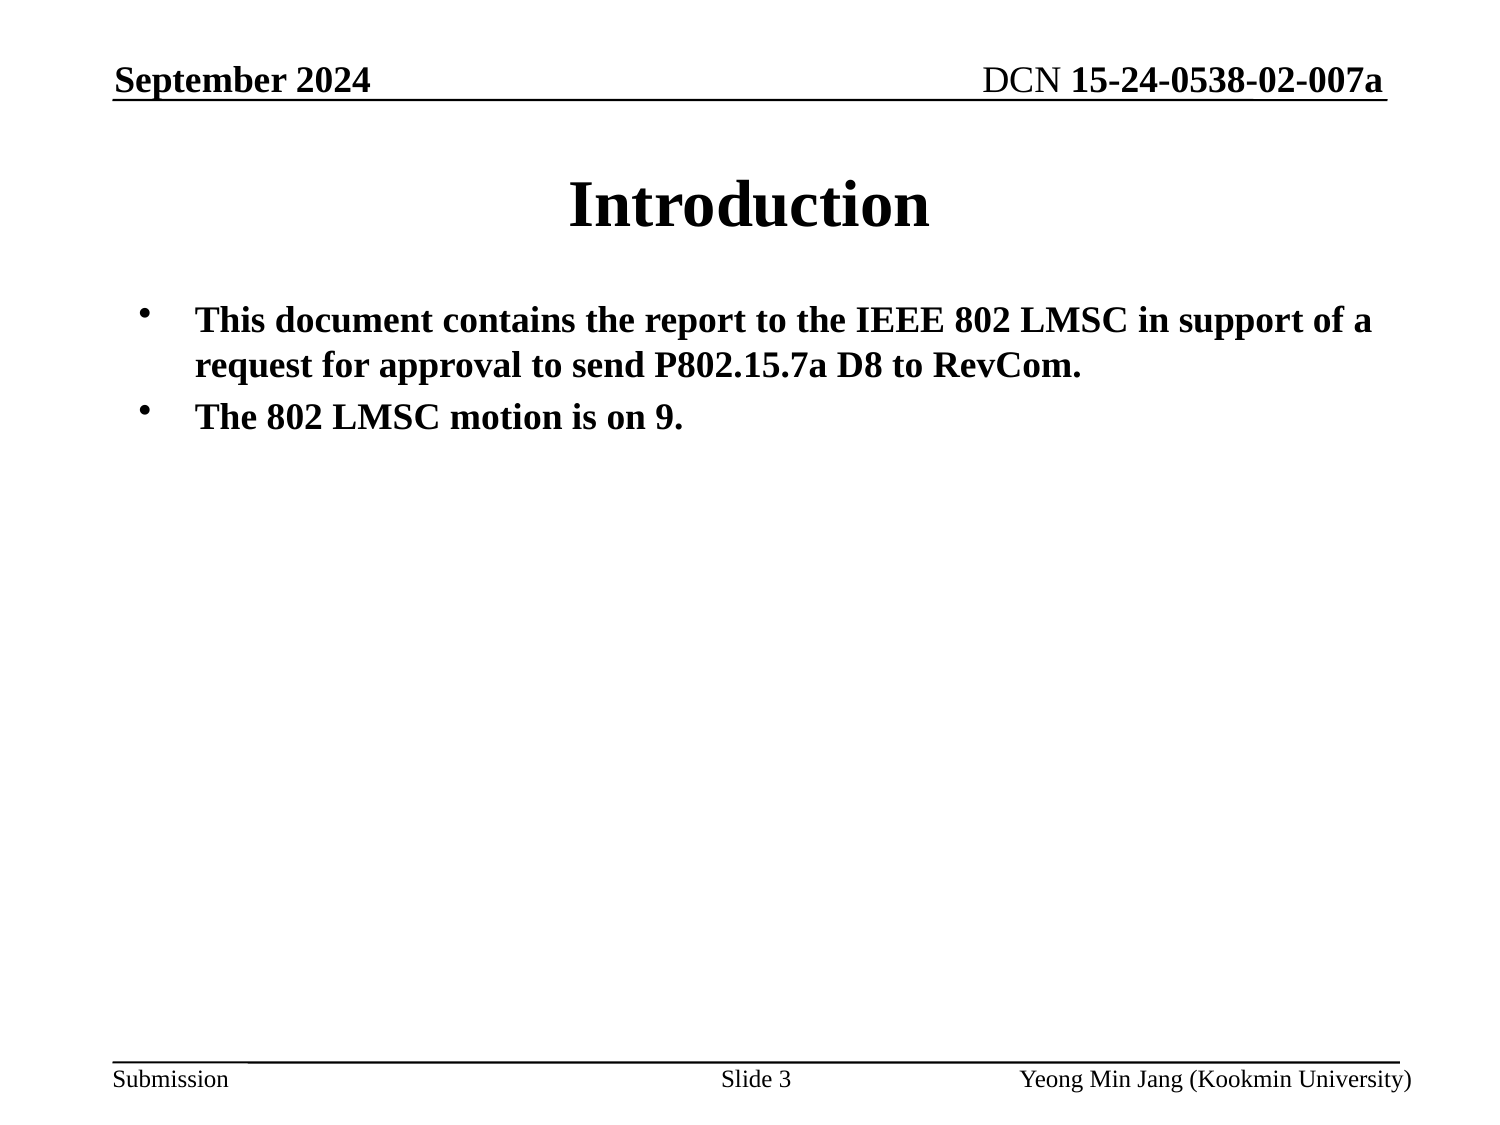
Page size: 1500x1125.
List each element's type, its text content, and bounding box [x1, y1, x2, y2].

footer Yeong Min Jang (Kookmin University) [1014, 1061, 1413, 1093]
title Introduction [112, 112, 1388, 288]
slide_number Slide 3 [712, 1061, 800, 1093]
list This document contains the report to the IEEE 802 LMSC in support of a request for approval to send P802.15.7a D8 to RevCom. The 802 LMSC motion is on 9. [123, 287, 1399, 1013]
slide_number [114, 54, 374, 101]
